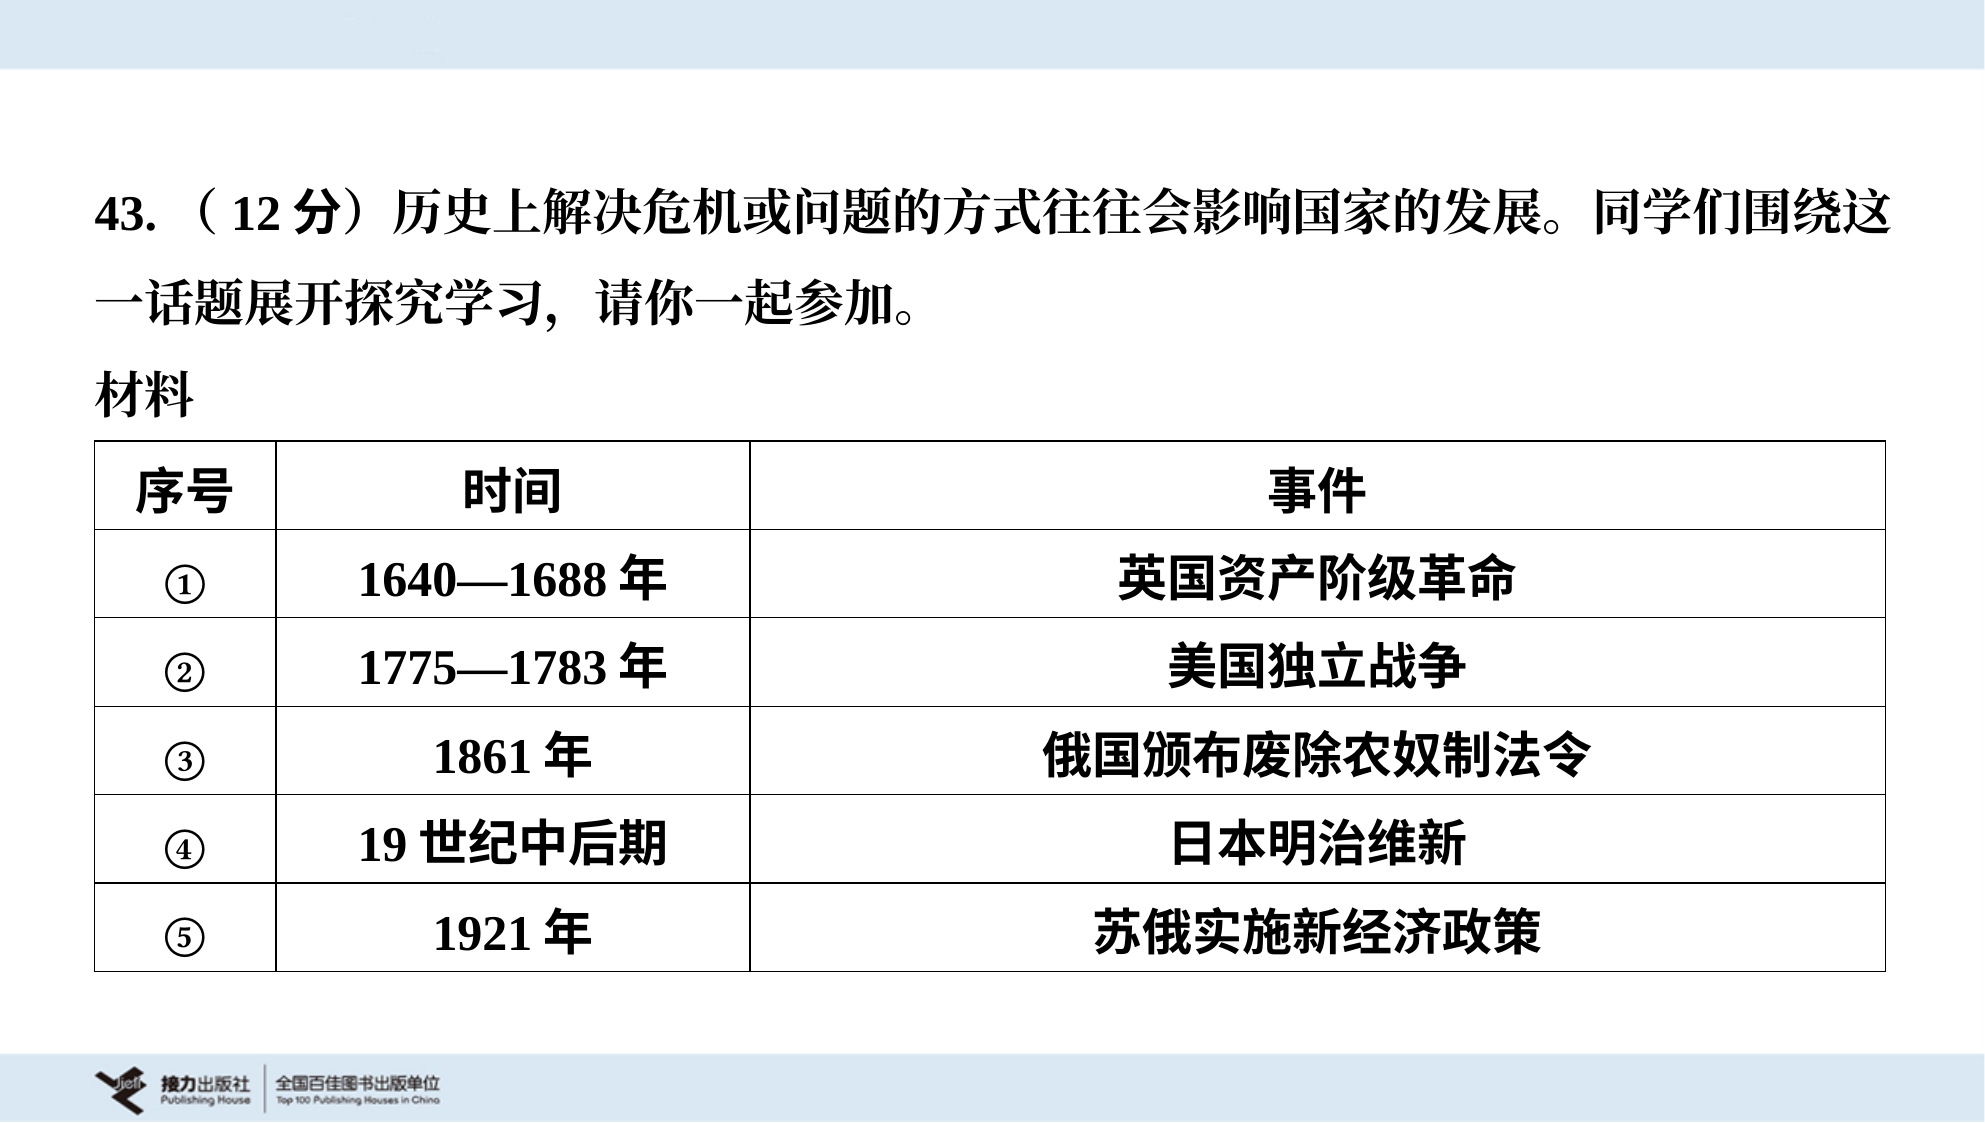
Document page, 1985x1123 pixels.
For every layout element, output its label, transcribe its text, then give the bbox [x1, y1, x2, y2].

table_header 事件 [751, 442, 1885, 529]
table_cell 1640—1688年 [277, 530, 749, 617]
table_cell 19世纪中后期 [277, 795, 749, 882]
table_cell 英国资产阶级革命 [751, 530, 1885, 617]
table_cell 俄国颁布废除农奴制法令 [751, 707, 1885, 794]
table_cell ② [95, 618, 275, 706]
table_cell ① [95, 530, 275, 617]
table_cell ⑤ [95, 884, 275, 971]
text_box 43.（12分）历史上解决危机或问题的方式往往会影响国家的发展。同学们围绕这 一话题展开探究学习，请你一起参加。 材料 [94, 148, 1892, 424]
table_cell 1861年 [277, 707, 749, 794]
table_header 时间 [277, 442, 749, 529]
table_cell 1775—1783年 [277, 618, 749, 706]
table_cell 日本明治维新 [751, 795, 1885, 882]
picture [0, 0, 1985, 1122]
table_cell 1921年 [277, 884, 749, 971]
table_cell 美国独立战争 [751, 618, 1885, 706]
table_header 序号 [95, 442, 275, 529]
table_cell ③ [95, 707, 275, 794]
table_cell ④ [95, 795, 275, 882]
table_cell 苏俄实施新经济政策 [751, 884, 1885, 971]
